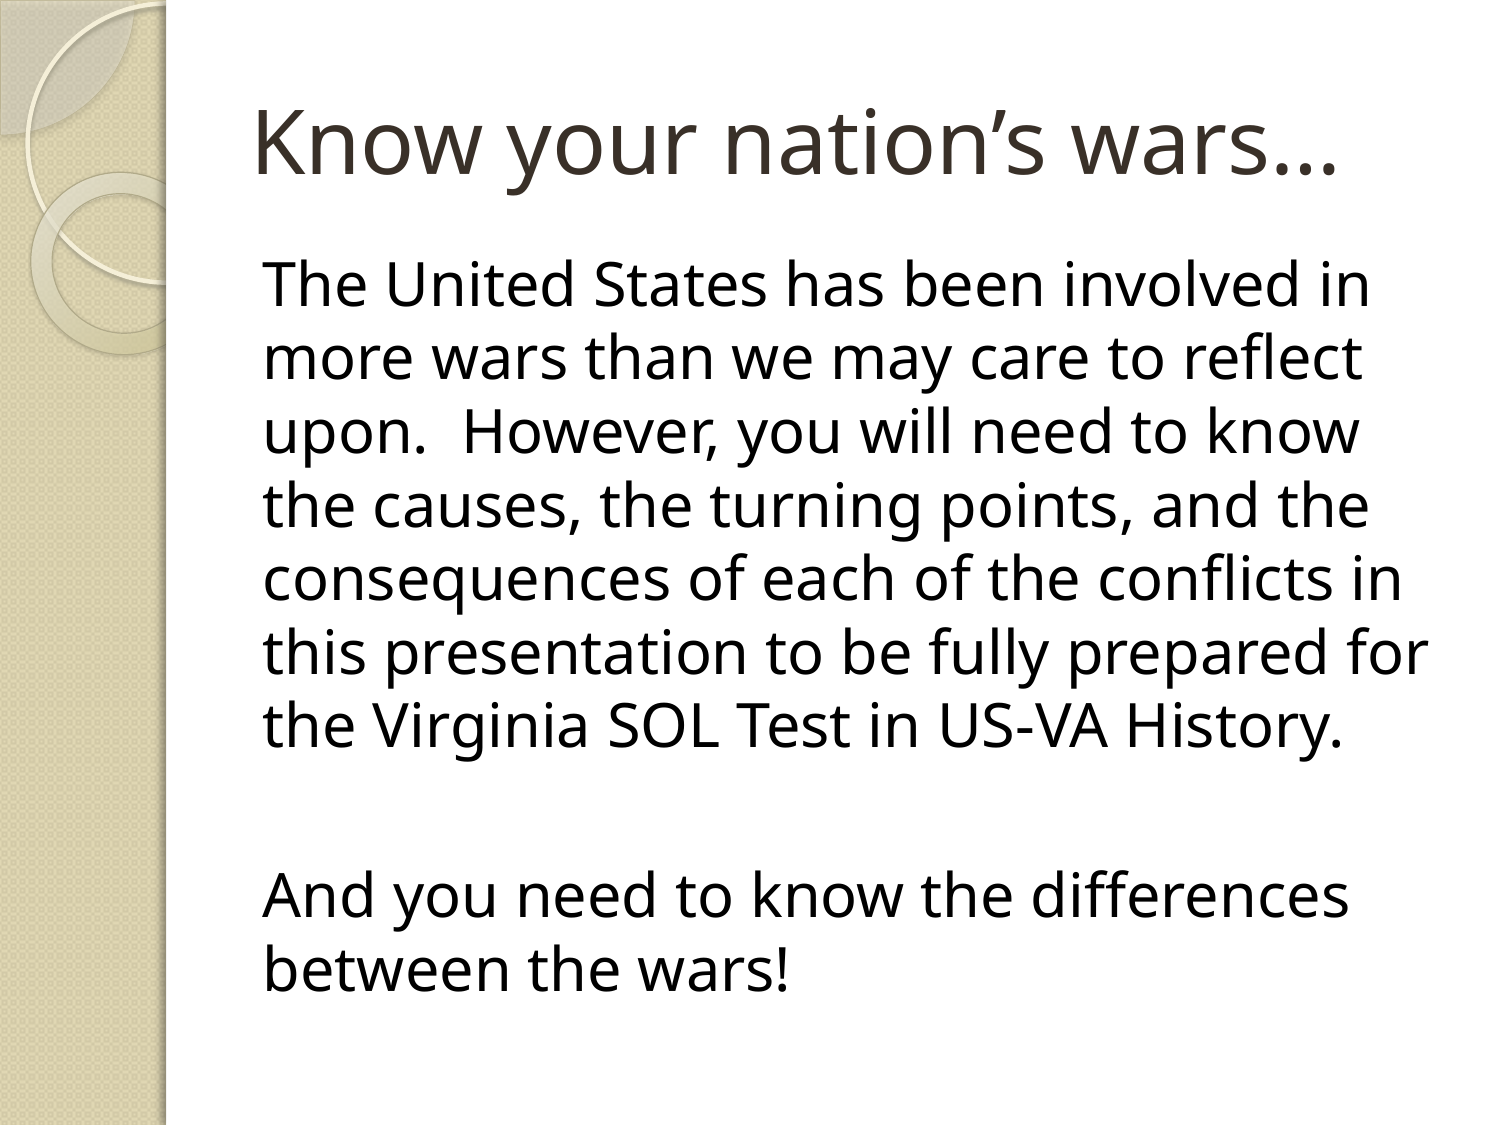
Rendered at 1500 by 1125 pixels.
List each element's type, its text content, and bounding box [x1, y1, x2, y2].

title Know your nation’s wars… [235, 45, 1466, 233]
list The United States has been involved in more wars than we may care to reflect upon. However, you will need to know the causes, the turning points, and the consequences of each of the conflicts in this presentation to be fully prepared for the Virginia SOL Test in US-VA History. And you need to know the differences between the wars! [235, 237, 1466, 1025]
